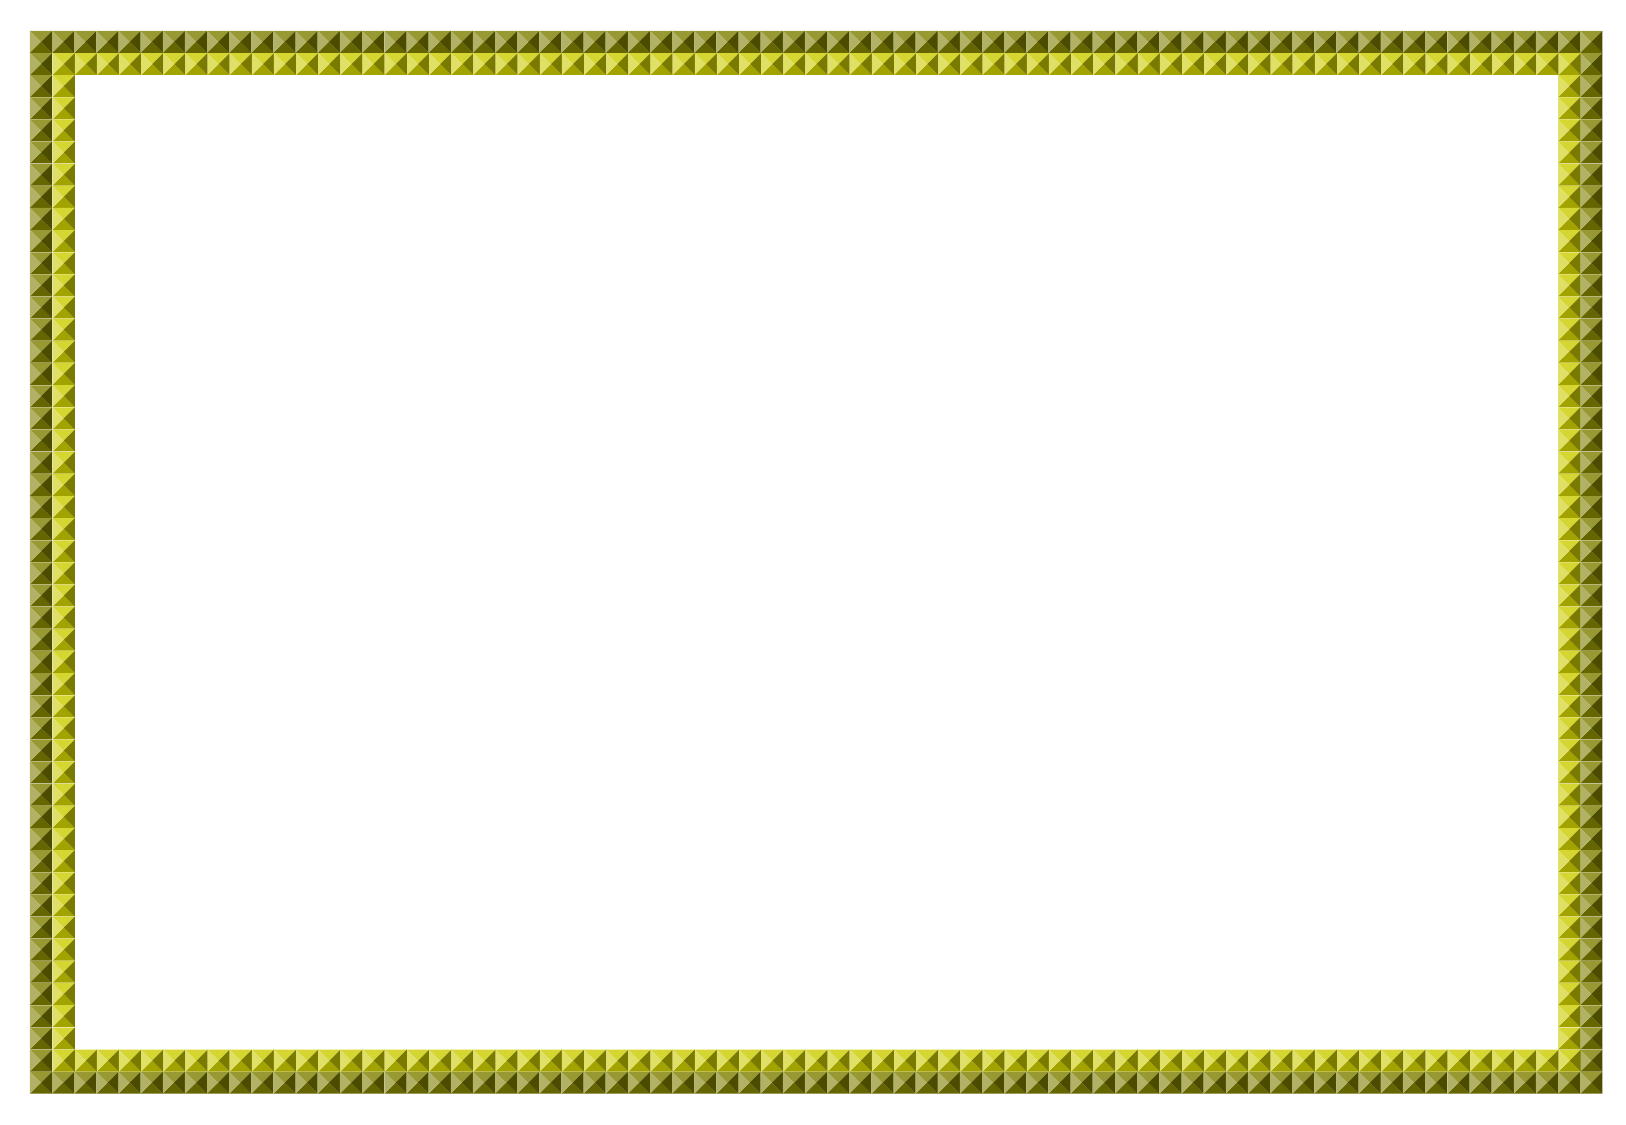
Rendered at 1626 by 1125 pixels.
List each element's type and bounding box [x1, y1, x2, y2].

text_box [29, 30, 1603, 1094]
